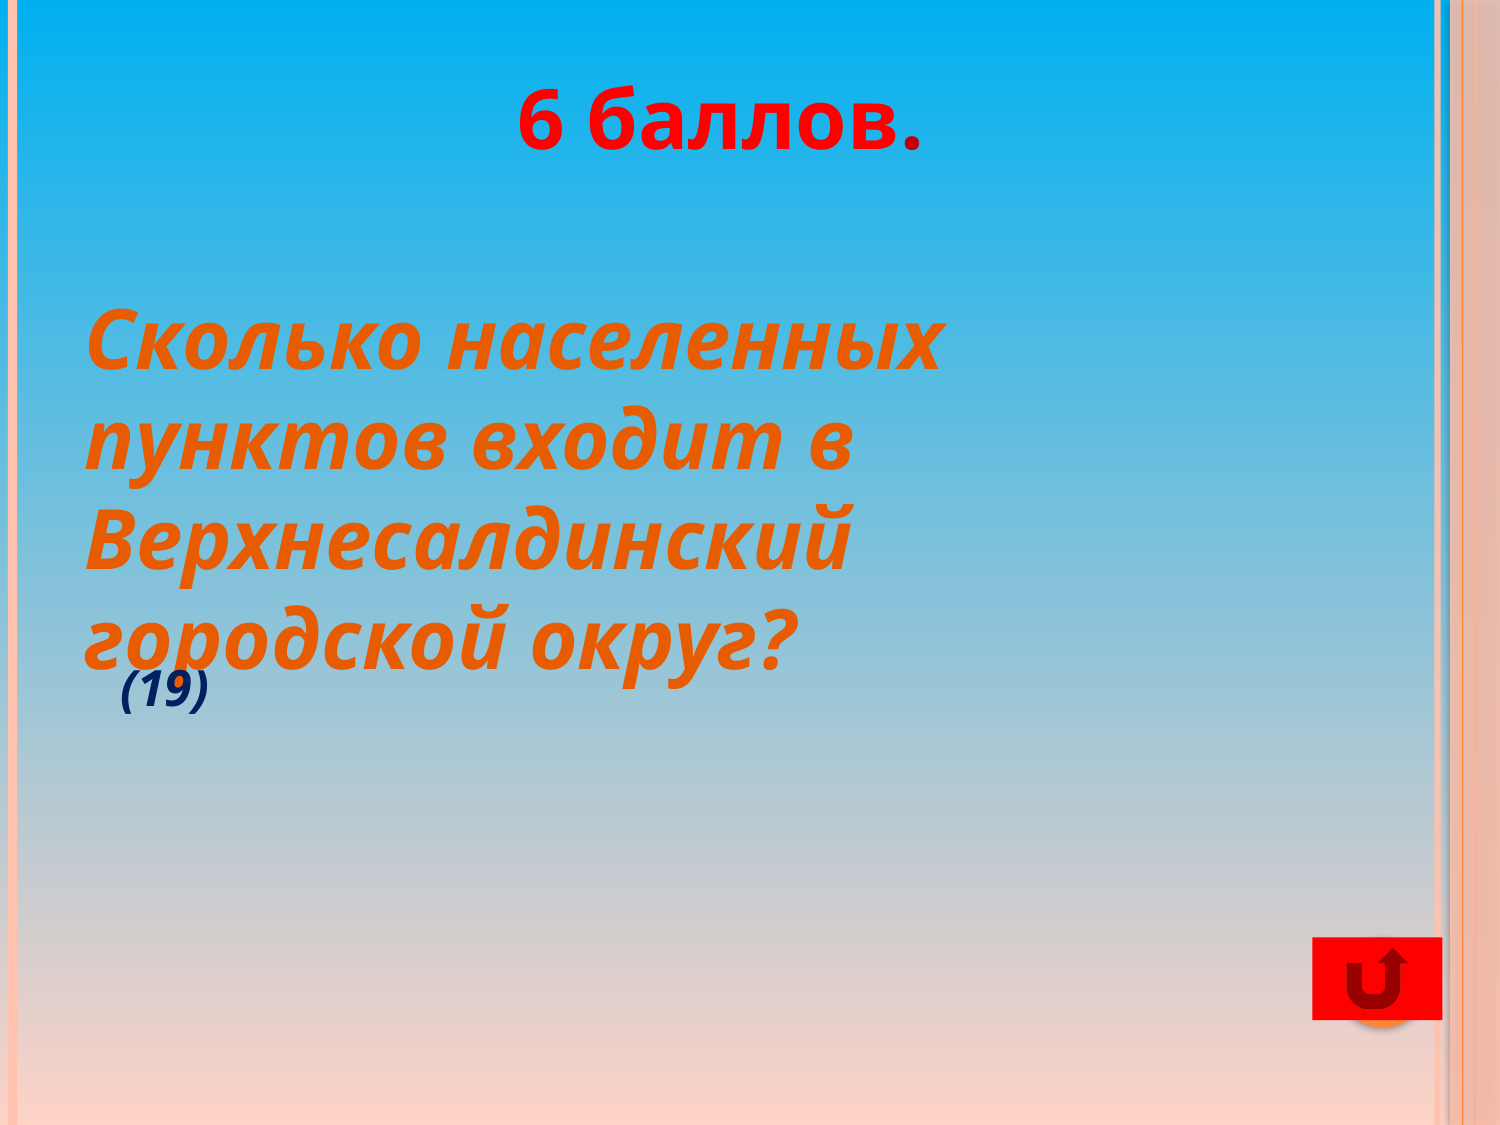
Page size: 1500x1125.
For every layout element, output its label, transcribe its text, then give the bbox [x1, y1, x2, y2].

text_box 6 баллов. Сколько населенных пунктов входит в Верхнесалдинский городской округ? [70, 58, 1219, 694]
text_box (19) [105, 464, 1348, 724]
text_box [1312, 937, 1443, 1021]
